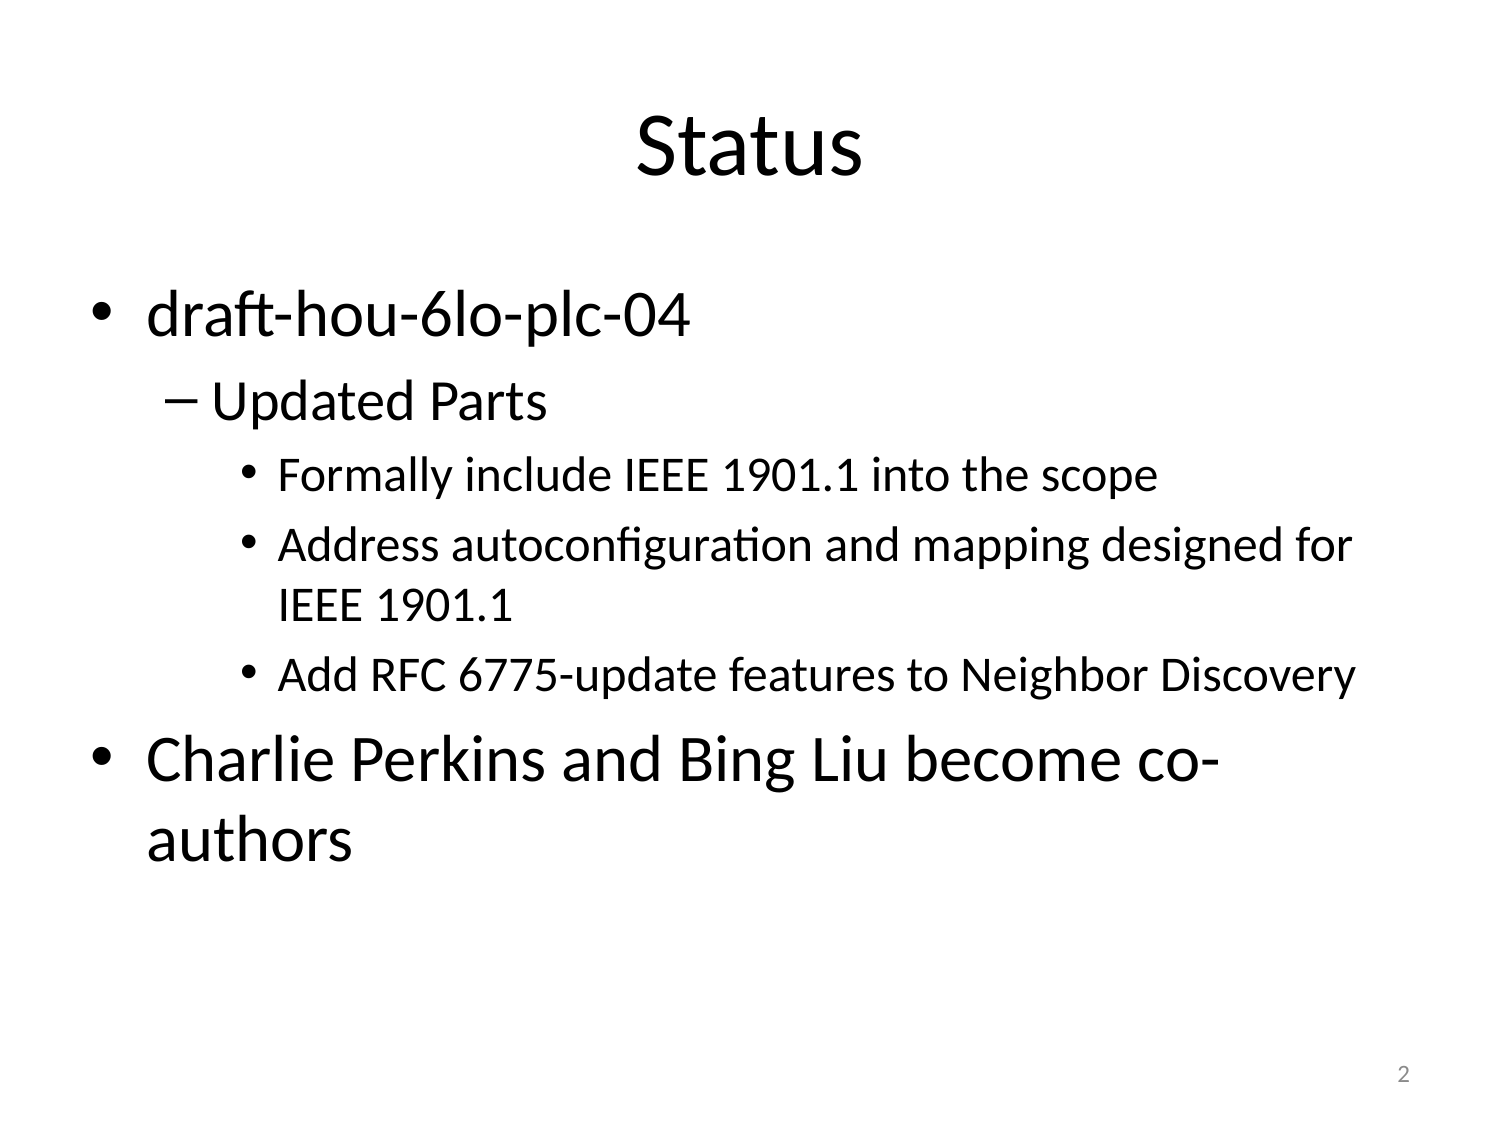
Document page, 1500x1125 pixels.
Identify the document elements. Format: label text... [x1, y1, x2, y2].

title Status [75, 45, 1425, 233]
list draft-hou-6lo-plc-04 Updated Parts Formally include IEEE 1901.1 into the scope Address autoconfiguration and mapping designed for IEEE 1901.1 Add RFC 6775-update features to Neighbor Discovery Charlie Perkins and Bing Liu become co-authors [75, 262, 1425, 1005]
slide_number 2 [1074, 1042, 1425, 1103]
